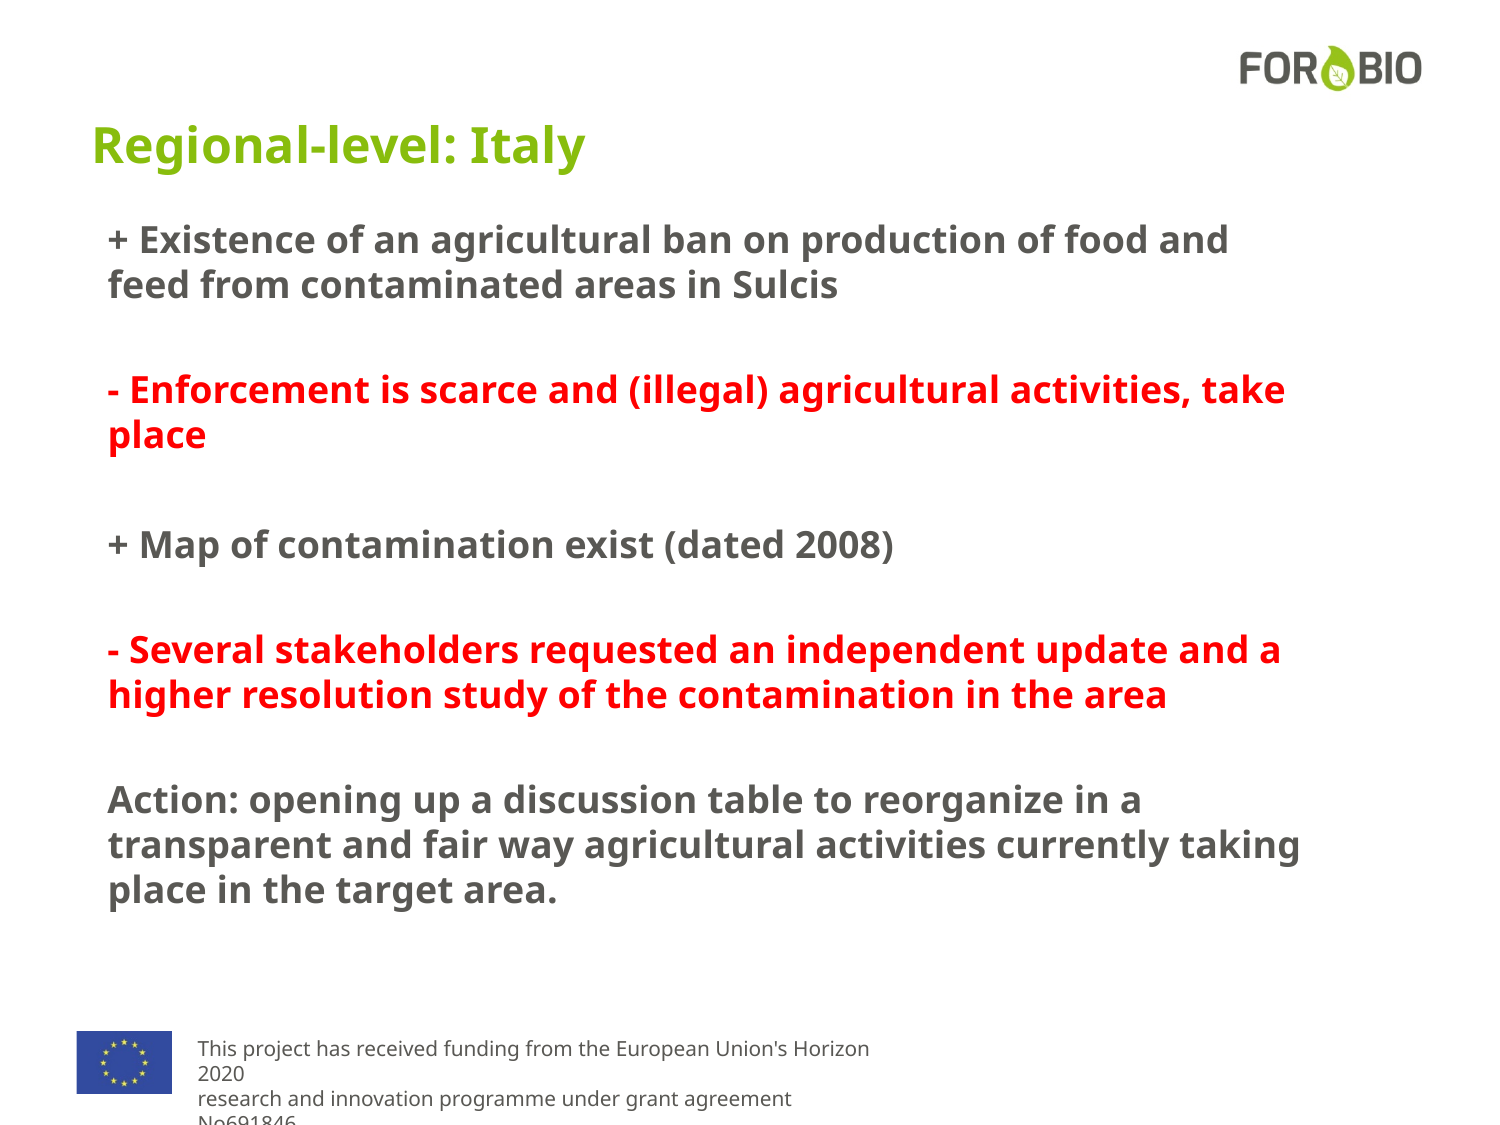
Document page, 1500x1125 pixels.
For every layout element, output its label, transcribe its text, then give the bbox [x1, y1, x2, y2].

picture [1187, 23, 1473, 114]
list + Existence of an agricultural ban on production of food and feed from contaminated areas in Sulcis - Enforcement is scarce and (illegal) agricultural activities, take place + Map of contamination exist (dated 2008) - Several stakeholders requested an independent update and a higher resolution study of the contamination in the area Action: opening up a discussion table to reorganize in a transparent and fair way agricultural activities currently taking place in the target area. [92, 208, 1333, 929]
title Regional-level: Italy [76, 30, 1294, 256]
picture [76, 1031, 172, 1094]
